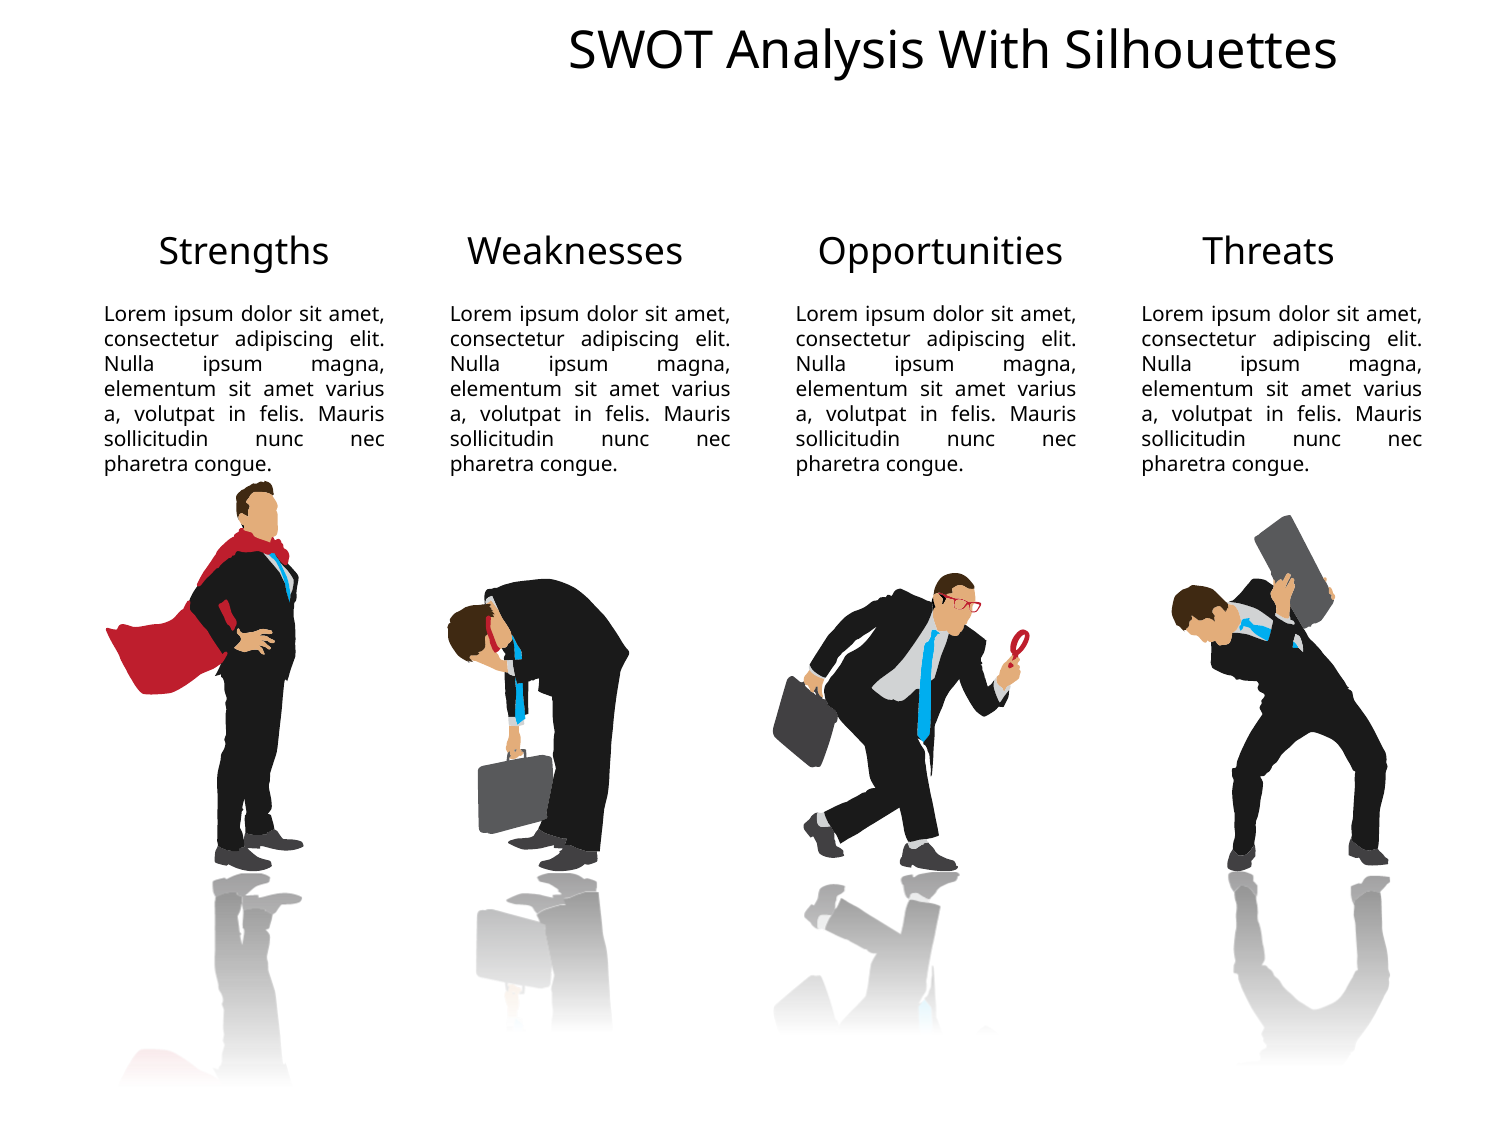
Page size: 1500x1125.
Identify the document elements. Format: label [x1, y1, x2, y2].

picture [101, 873, 304, 1118]
text_box [0, 0, 1500, 1125]
picture [1171, 871, 1392, 1118]
picture [771, 872, 1034, 1118]
text_box [1171, 515, 1389, 871]
picture [443, 873, 630, 1118]
text_box [107, 480, 304, 872]
text_box [772, 572, 1028, 872]
text_box [447, 578, 630, 872]
